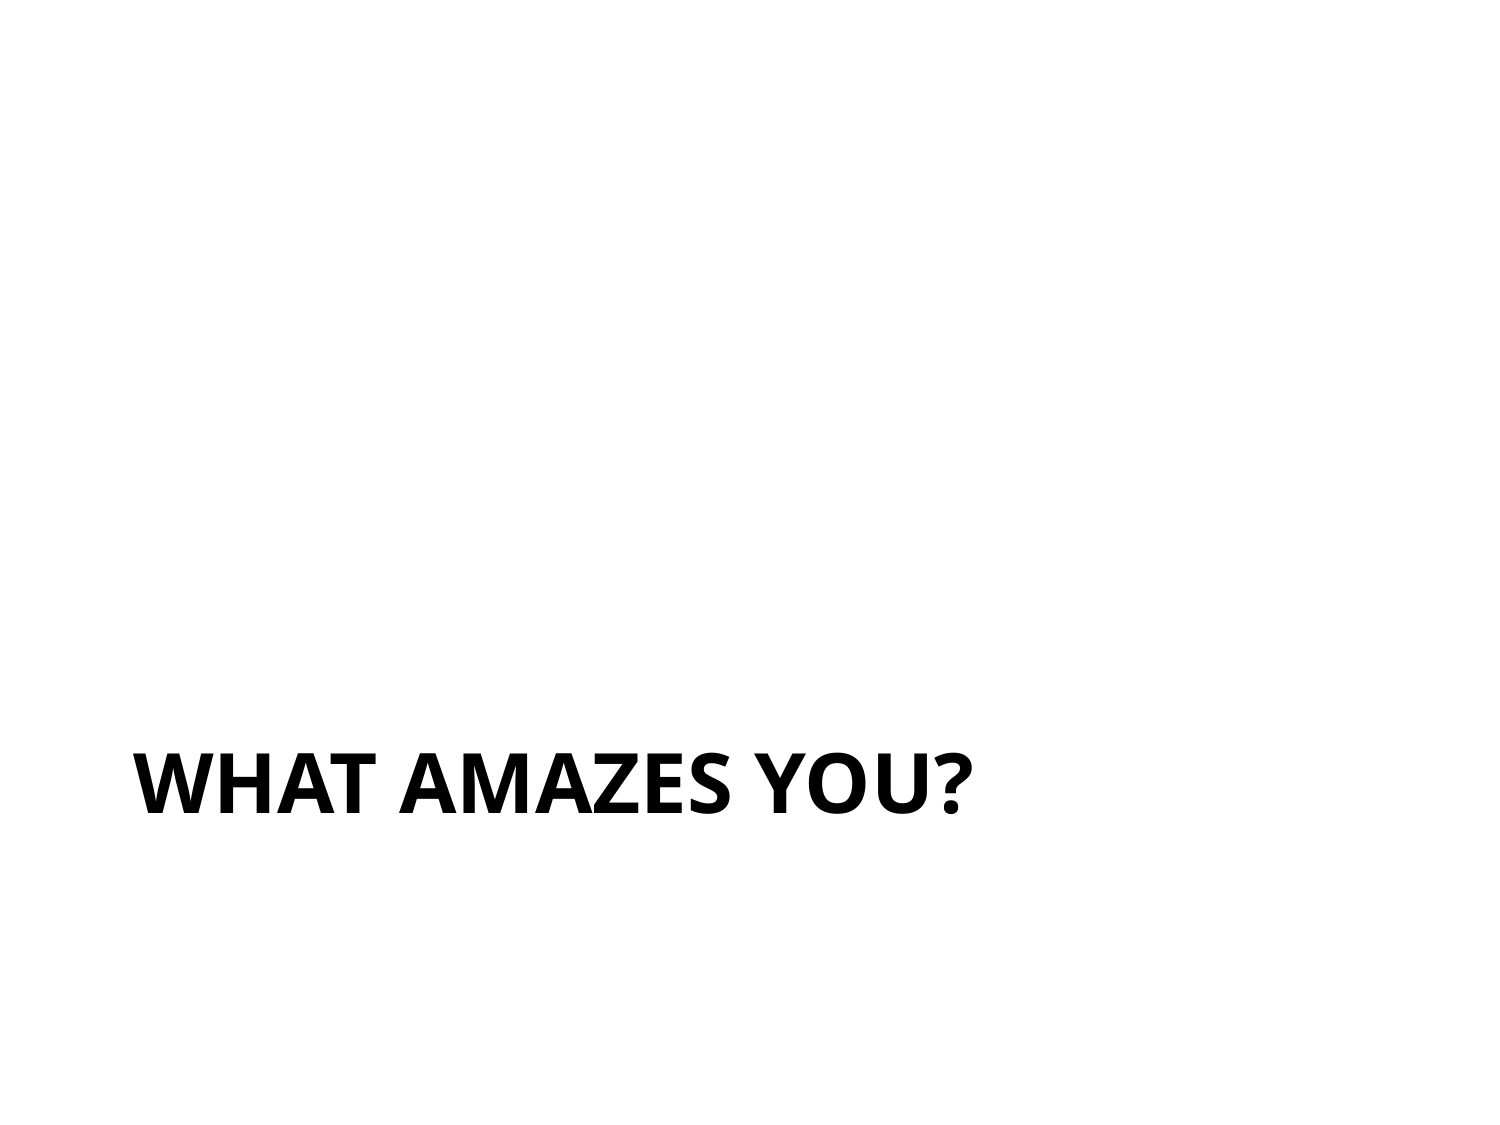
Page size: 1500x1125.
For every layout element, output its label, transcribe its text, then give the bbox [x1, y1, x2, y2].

title What Amazes You? [118, 722, 1394, 947]
